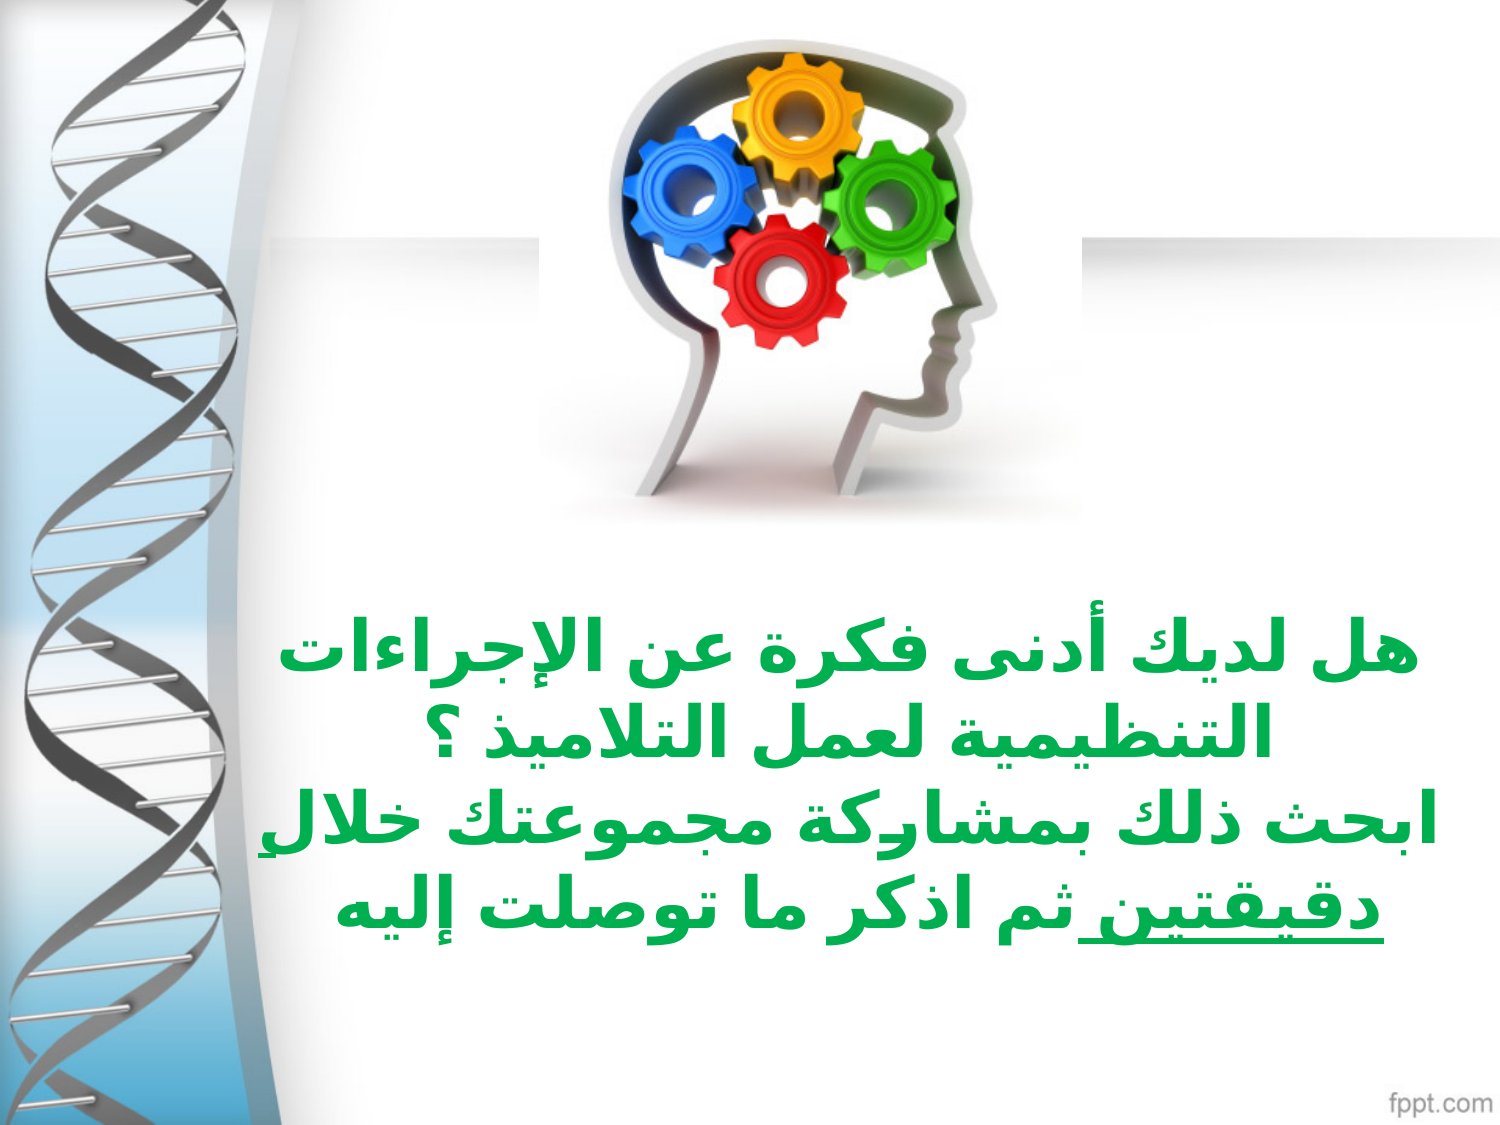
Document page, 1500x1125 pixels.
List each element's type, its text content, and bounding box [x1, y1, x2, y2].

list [538, 0, 1082, 541]
title هل لديك أدنى فكرة عن الإجراءات التنظيمية لعمل التلاميذ ؟ ابحث ذلك بمشاركة مجموعتك خلال دقيقتين ثم اذكر ما توصلت إليه [234, 550, 1465, 1079]
